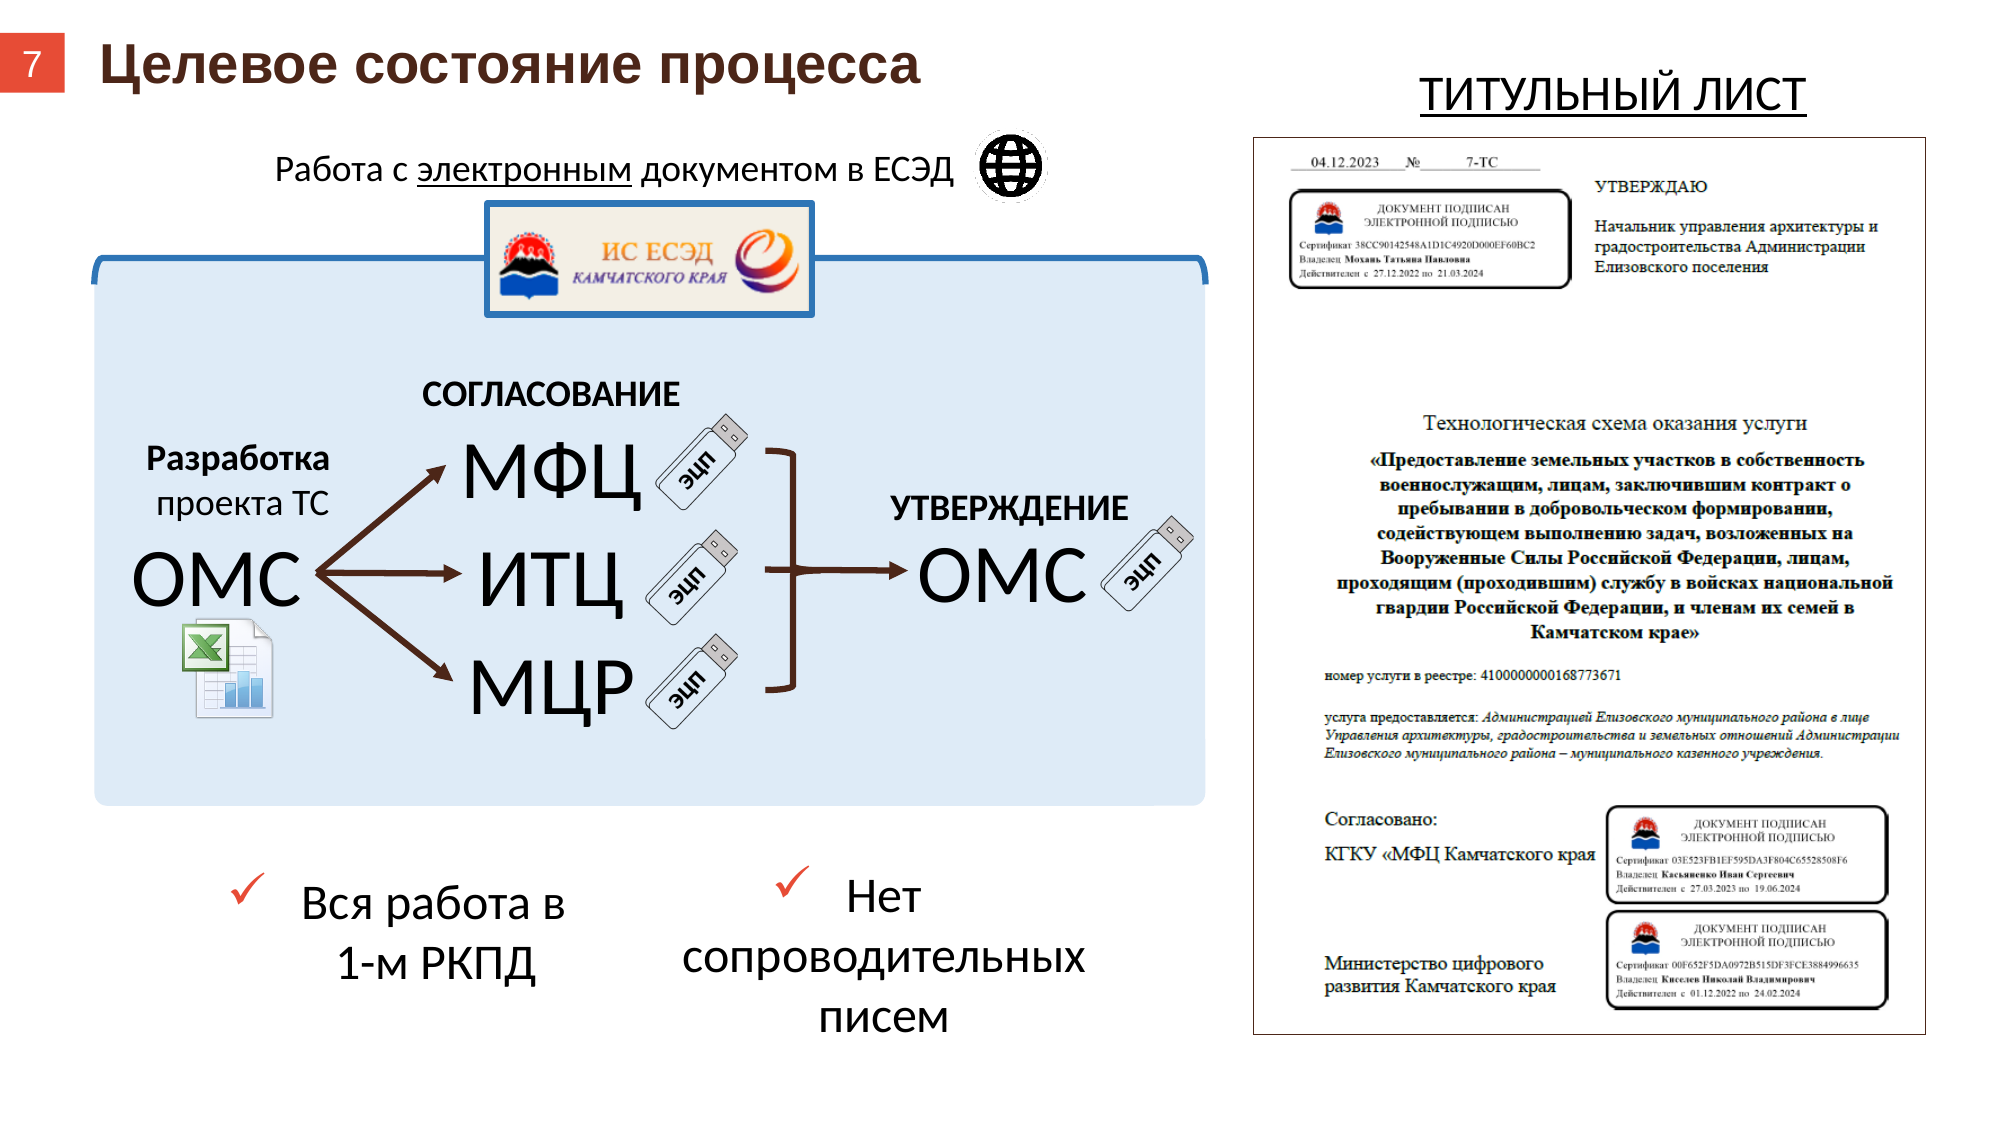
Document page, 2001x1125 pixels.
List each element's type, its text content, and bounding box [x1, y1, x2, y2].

text_box 7 [0, 32, 65, 93]
picture [629, 525, 750, 733]
picture [973, 128, 1048, 203]
text_box ТИТУЛЬНЫЙ ЛИСТ [1330, 53, 1849, 128]
text_box ОМС [902, 536, 1103, 627]
picture [490, 206, 810, 312]
picture [176, 617, 274, 748]
text_box [815, 257, 1207, 285]
text_box ОМС [116, 515, 316, 631]
text_box СОГЛАСОВАНИЕ [387, 361, 717, 422]
text_box Нет сопроводительных писем [492, 855, 1127, 1051]
text_box Вся работа в 1-м РКПД [115, 862, 492, 997]
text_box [316, 572, 454, 682]
text_box [765, 450, 794, 566]
text_box УТВЕРЖДЕНИЕ [845, 476, 1175, 536]
text_box Работа с электронным документом в ЕСЭД [259, 137, 970, 197]
picture [1253, 137, 1926, 1035]
picture [640, 409, 760, 514]
text_box Разработка проекта ТС [131, 426, 354, 531]
picture [1085, 511, 1206, 615]
text_box МФЦ [446, 422, 659, 523]
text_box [316, 464, 447, 572]
text_box [93, 257, 484, 285]
text_box [765, 573, 798, 691]
text_box ИТЦ [462, 516, 640, 624]
text_box МЦР [453, 624, 651, 739]
text_box Целевое состояние процесса [85, 19, 1978, 102]
text_box [93, 285, 1207, 807]
